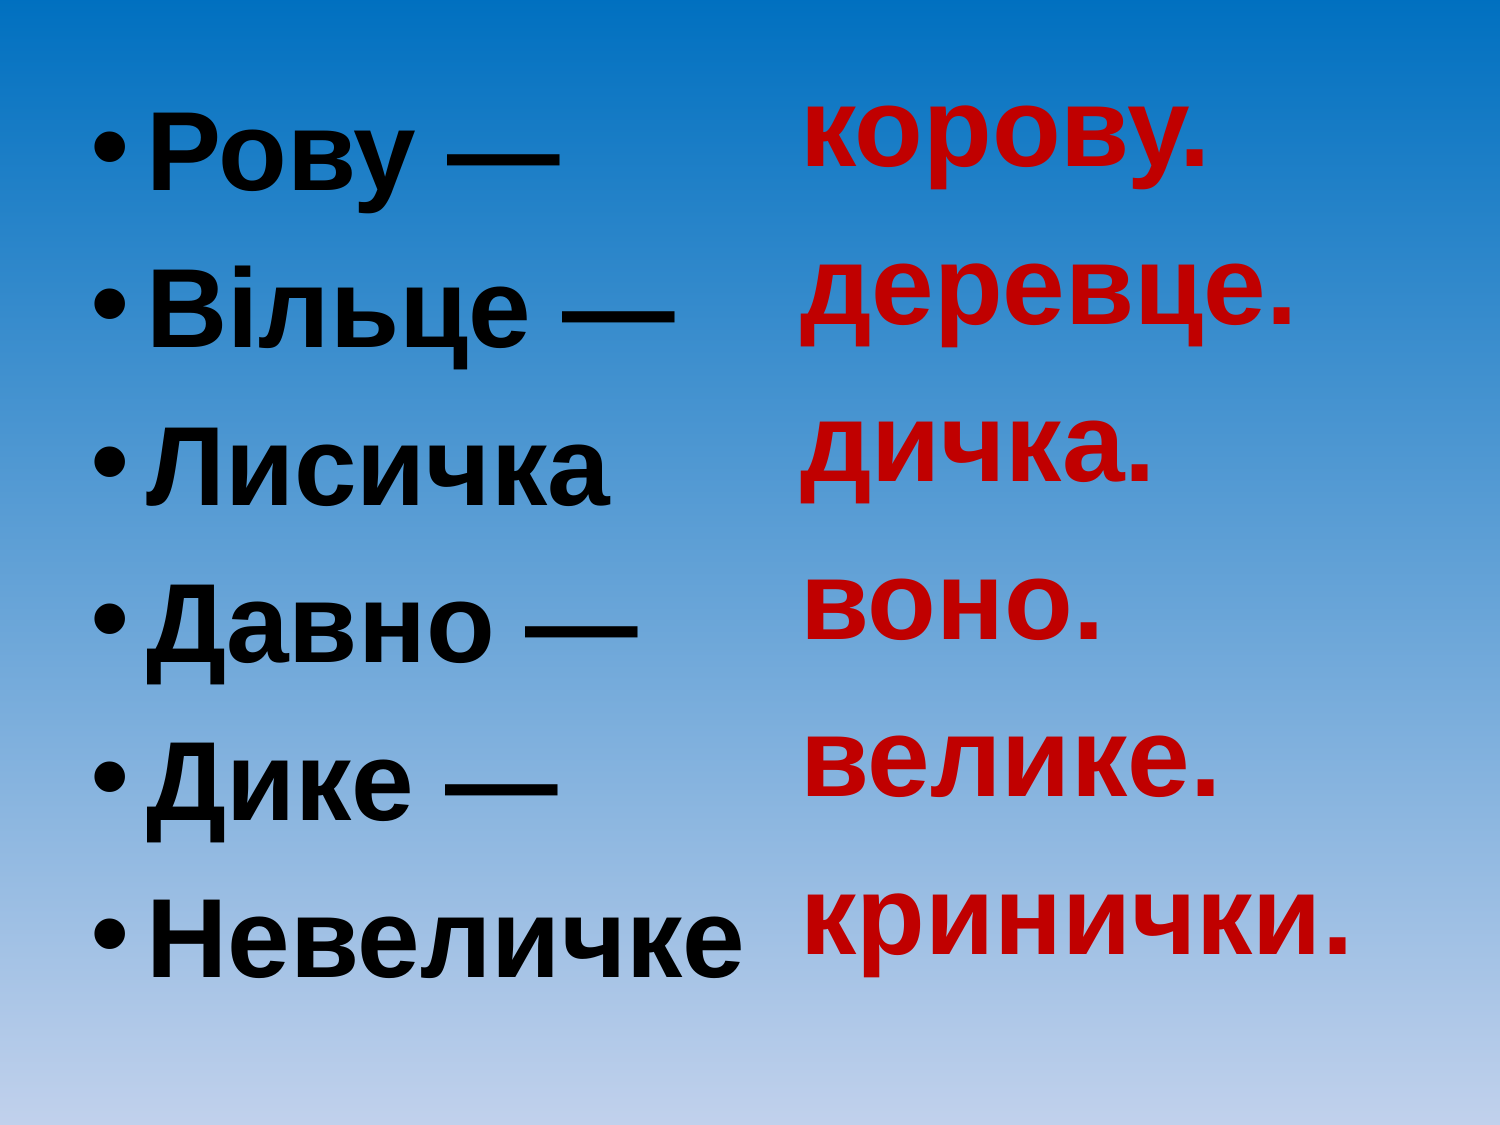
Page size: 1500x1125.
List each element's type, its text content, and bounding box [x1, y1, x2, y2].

list Рову — Вільце — Лисичка Давно — Дике — Невеличке [75, 70, 762, 1043]
list корову. деревце. дичка. воно. велике. кринички. [785, 46, 1425, 1079]
